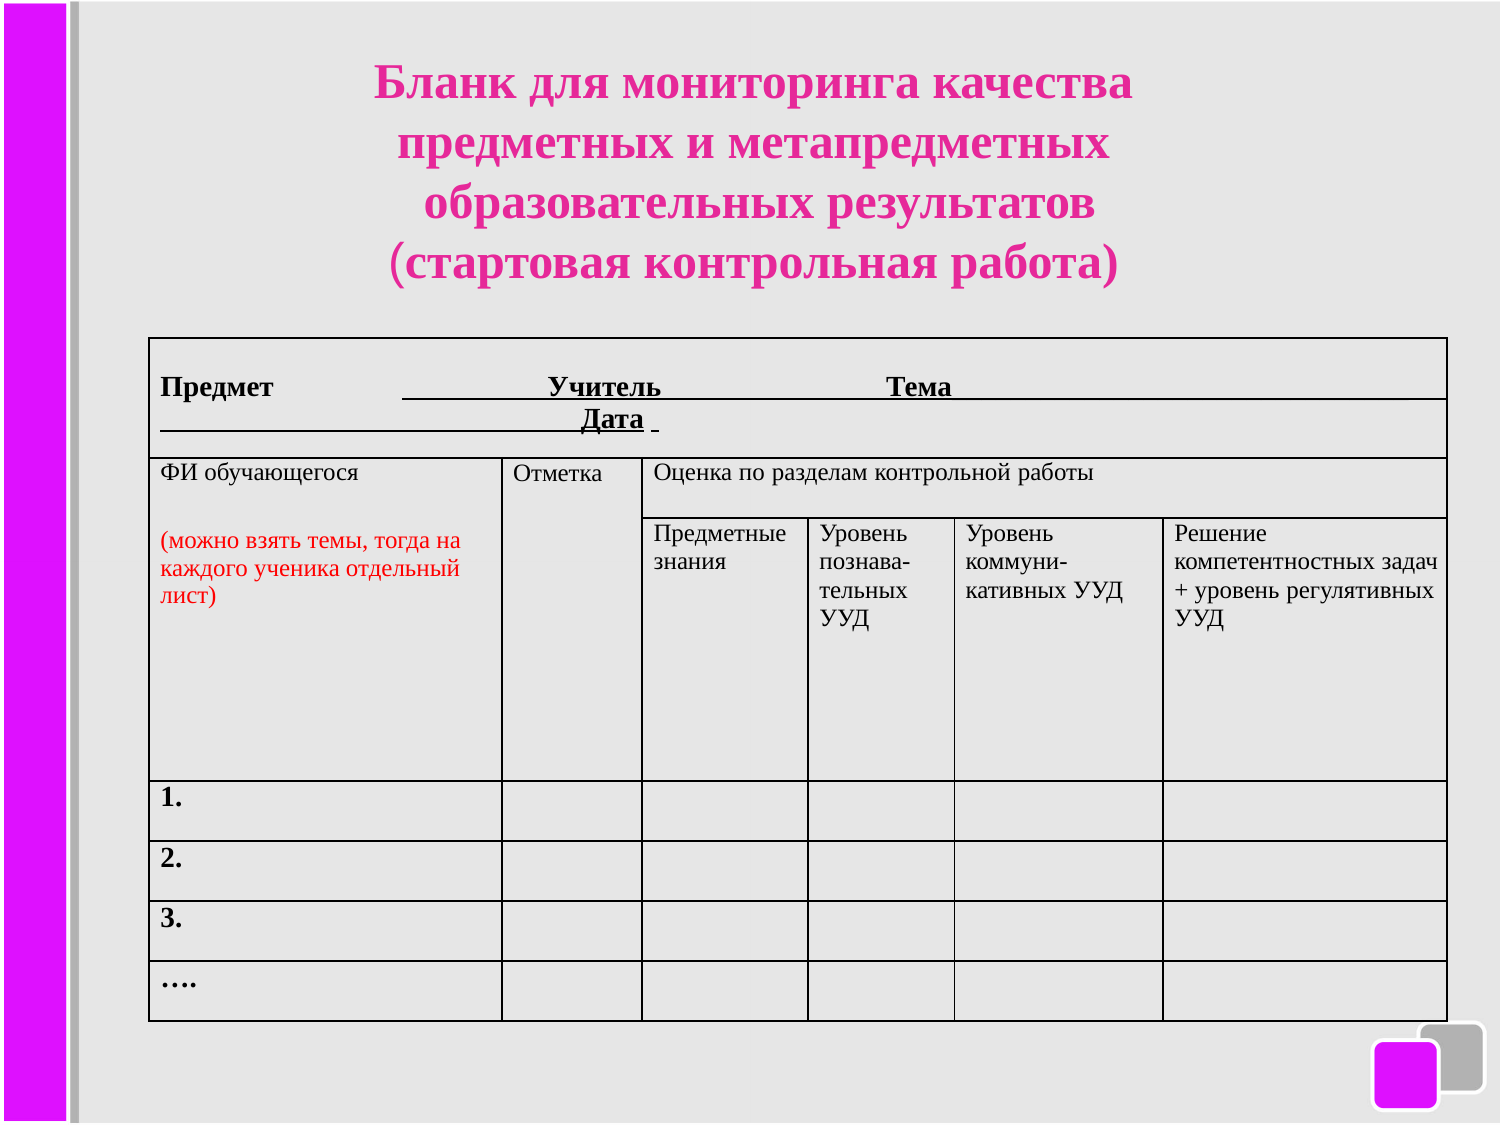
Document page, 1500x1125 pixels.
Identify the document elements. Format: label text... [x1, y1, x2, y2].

table_cell 1. [150, 782, 501, 840]
table_cell [1164, 962, 1446, 1020]
table_cell [1164, 902, 1446, 960]
table_cell [643, 782, 807, 840]
table_cell [503, 842, 641, 900]
table_cell [1164, 782, 1446, 840]
table_cell …. [150, 962, 501, 1020]
table_cell Отметка [503, 459, 641, 780]
table_cell [809, 842, 954, 900]
table_cell [503, 782, 641, 840]
table_cell [955, 962, 1162, 1020]
table_cell [809, 962, 954, 1020]
table_cell [955, 782, 1162, 840]
table_cell ФИ обучающегося (можно взять темы, тогда на каждого ученика отдельный лист) [150, 459, 501, 780]
table_cell [955, 842, 1162, 900]
table_cell [809, 902, 954, 960]
table_cell Оценка по разделам контрольной работы [643, 459, 1446, 517]
table_cell [809, 782, 954, 840]
table_cell [643, 842, 807, 900]
table_cell [643, 962, 807, 1020]
table_cell Уровень познава- тельных УУД [809, 519, 954, 780]
table_cell [643, 902, 807, 960]
table_cell Уровень коммуни- кативных УУД [955, 519, 1162, 780]
table_cell 3. [150, 902, 501, 960]
table_cell [503, 902, 641, 960]
table_cell [955, 902, 1162, 960]
table_cell 2. [150, 842, 501, 900]
table_cell [1164, 842, 1446, 900]
table_cell [503, 962, 641, 1020]
text_box Бланк для мониторинга качества предметных и метапредметных образовательных результатов (стартовая контрольная работа) [118, 0, 1359, 297]
table_cell Решение компетентностных задач + уровень регулятивных УУД [1164, 519, 1446, 780]
picture [0, 0, 1500, 1125]
table_header Предмет Учитель Тема_______________________________ Дата [150, 339, 1446, 457]
table_cell Предметные знания [643, 519, 807, 780]
